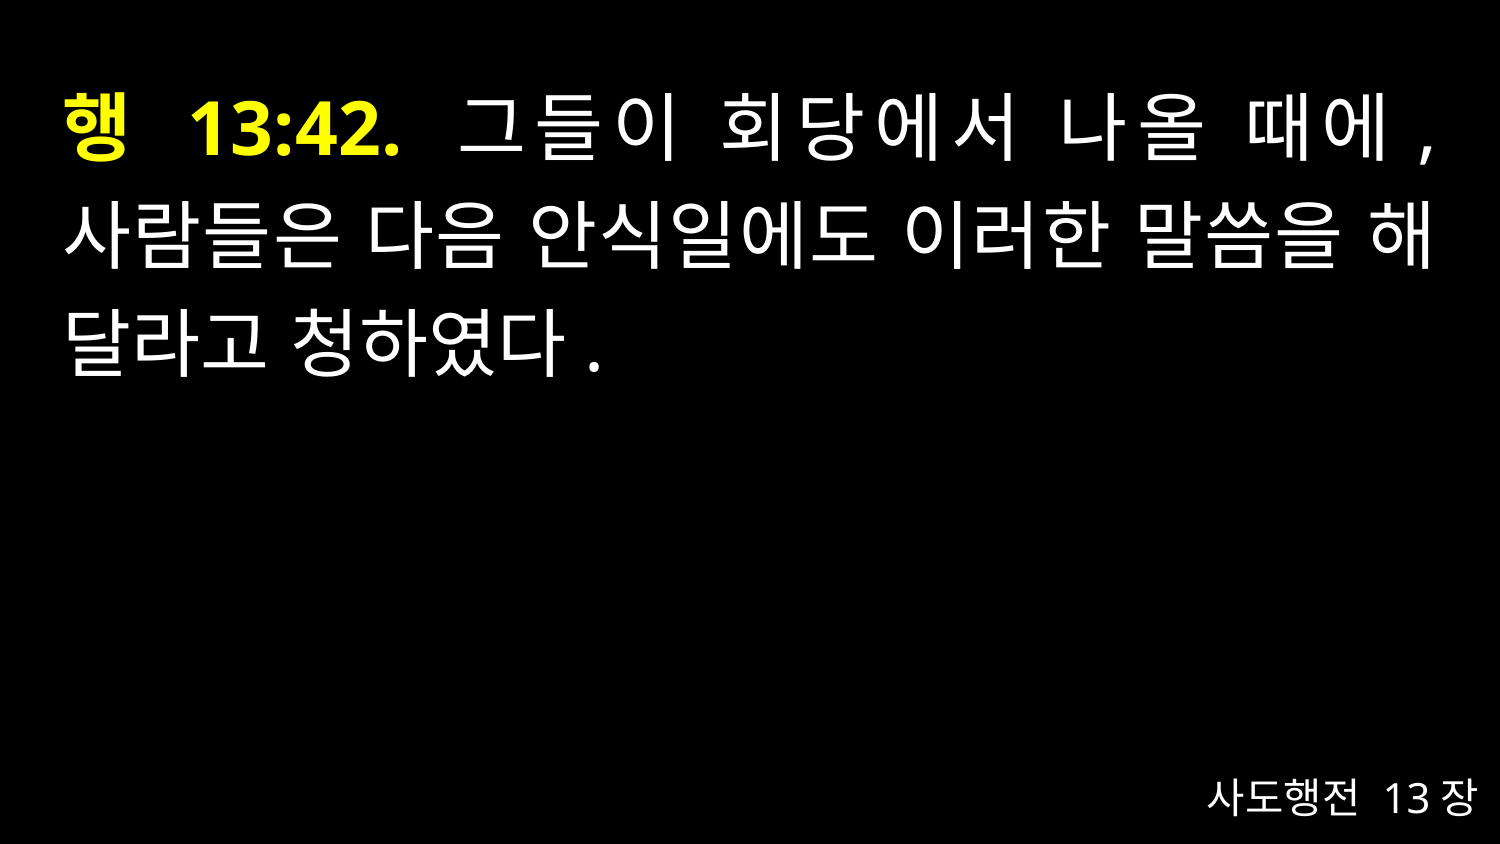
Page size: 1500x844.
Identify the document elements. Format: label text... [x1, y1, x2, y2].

title 행 13:42. 그들이 회당에서 나올 때에, 사람들은 다음 안식일에도 이러한 말씀을 해 달라고 청하였다. [0, 0, 1500, 844]
subtitle 사도행전 13장 [916, 770, 1500, 844]
